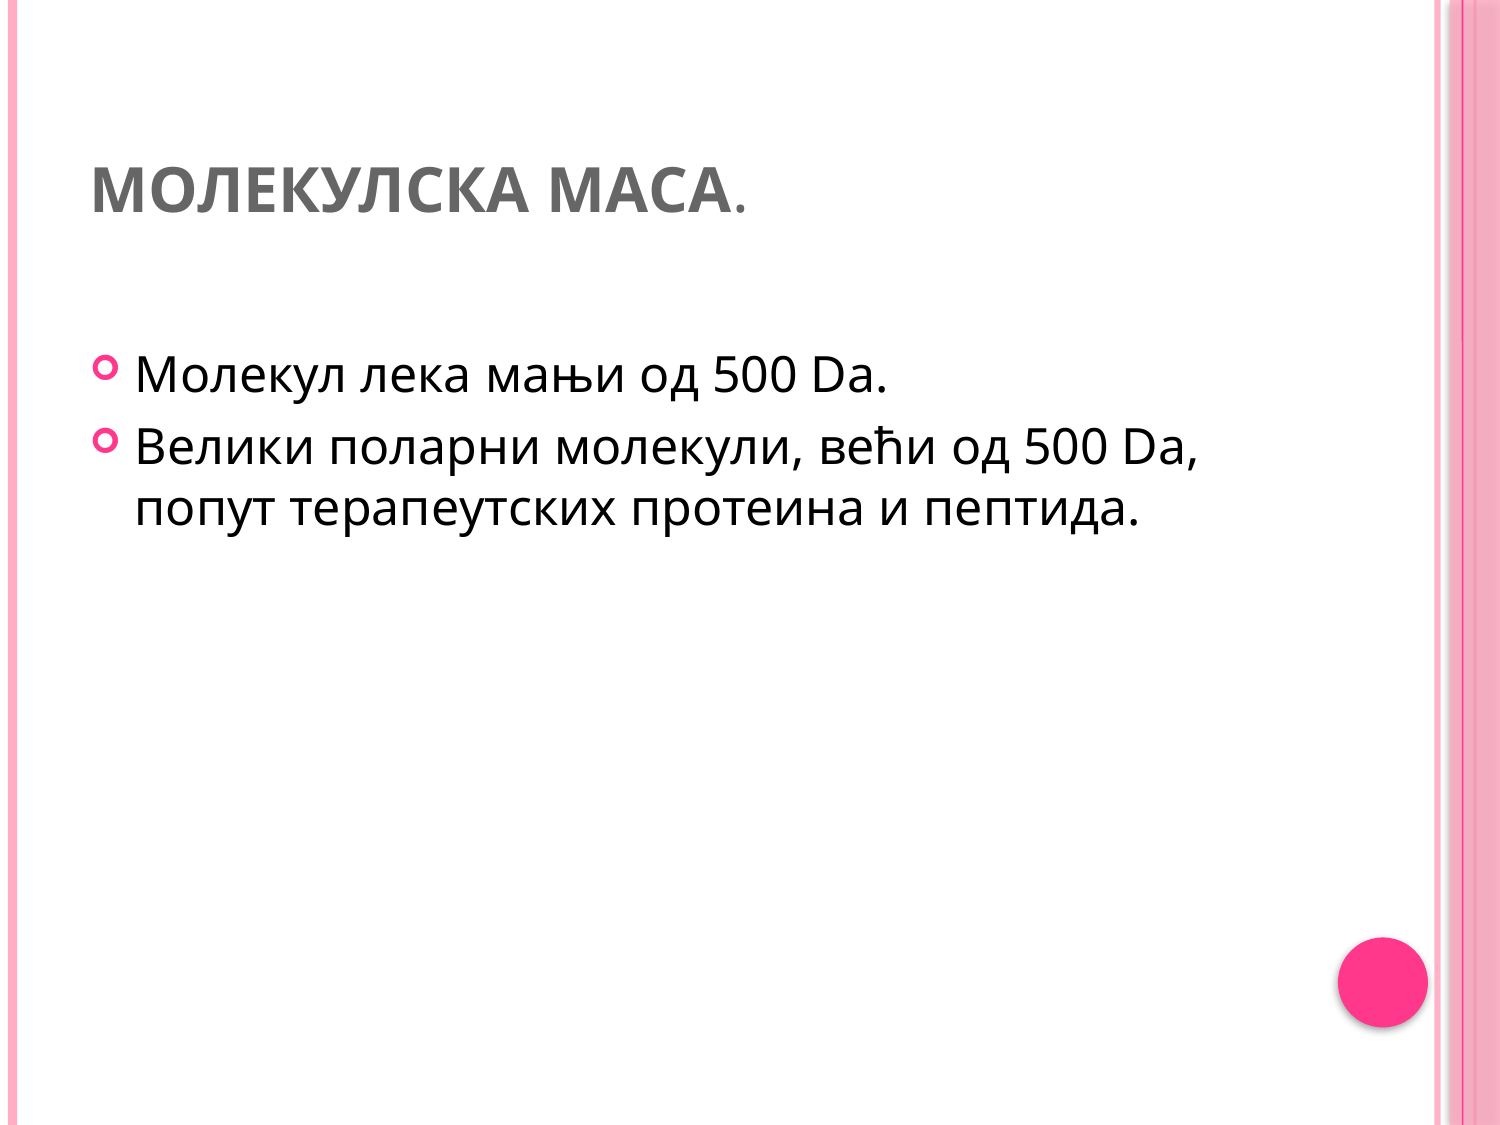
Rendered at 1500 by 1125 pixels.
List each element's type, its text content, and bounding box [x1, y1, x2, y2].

title Молекулска маса. [75, 45, 1300, 233]
list Молекул лека мањи од 500 Da. Велики поларни молекули, већи од 500 Da, попут терапеутских протеина и пептида. [75, 262, 1300, 1062]
